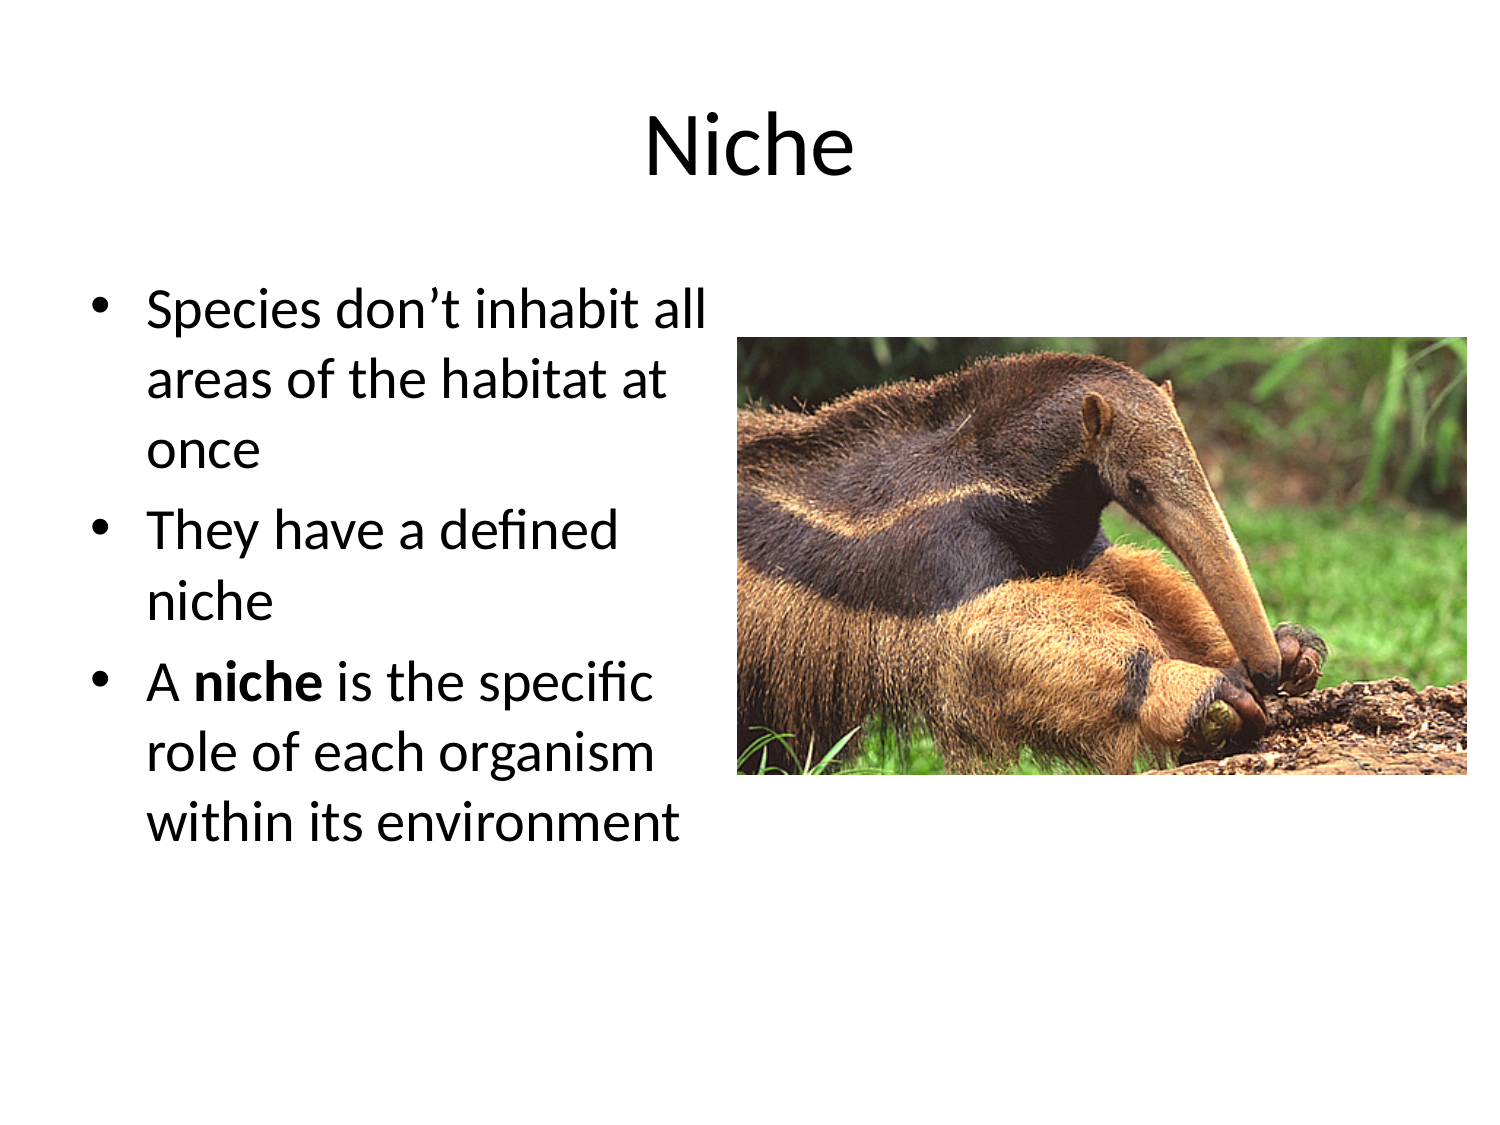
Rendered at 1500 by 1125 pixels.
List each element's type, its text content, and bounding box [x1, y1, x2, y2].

list Species don’t inhabit all areas of the habitat at once They have a defined niche A niche is the specific role of each organism within its environment [75, 262, 738, 1005]
title Niche [75, 45, 1425, 233]
picture [737, 337, 1467, 776]
